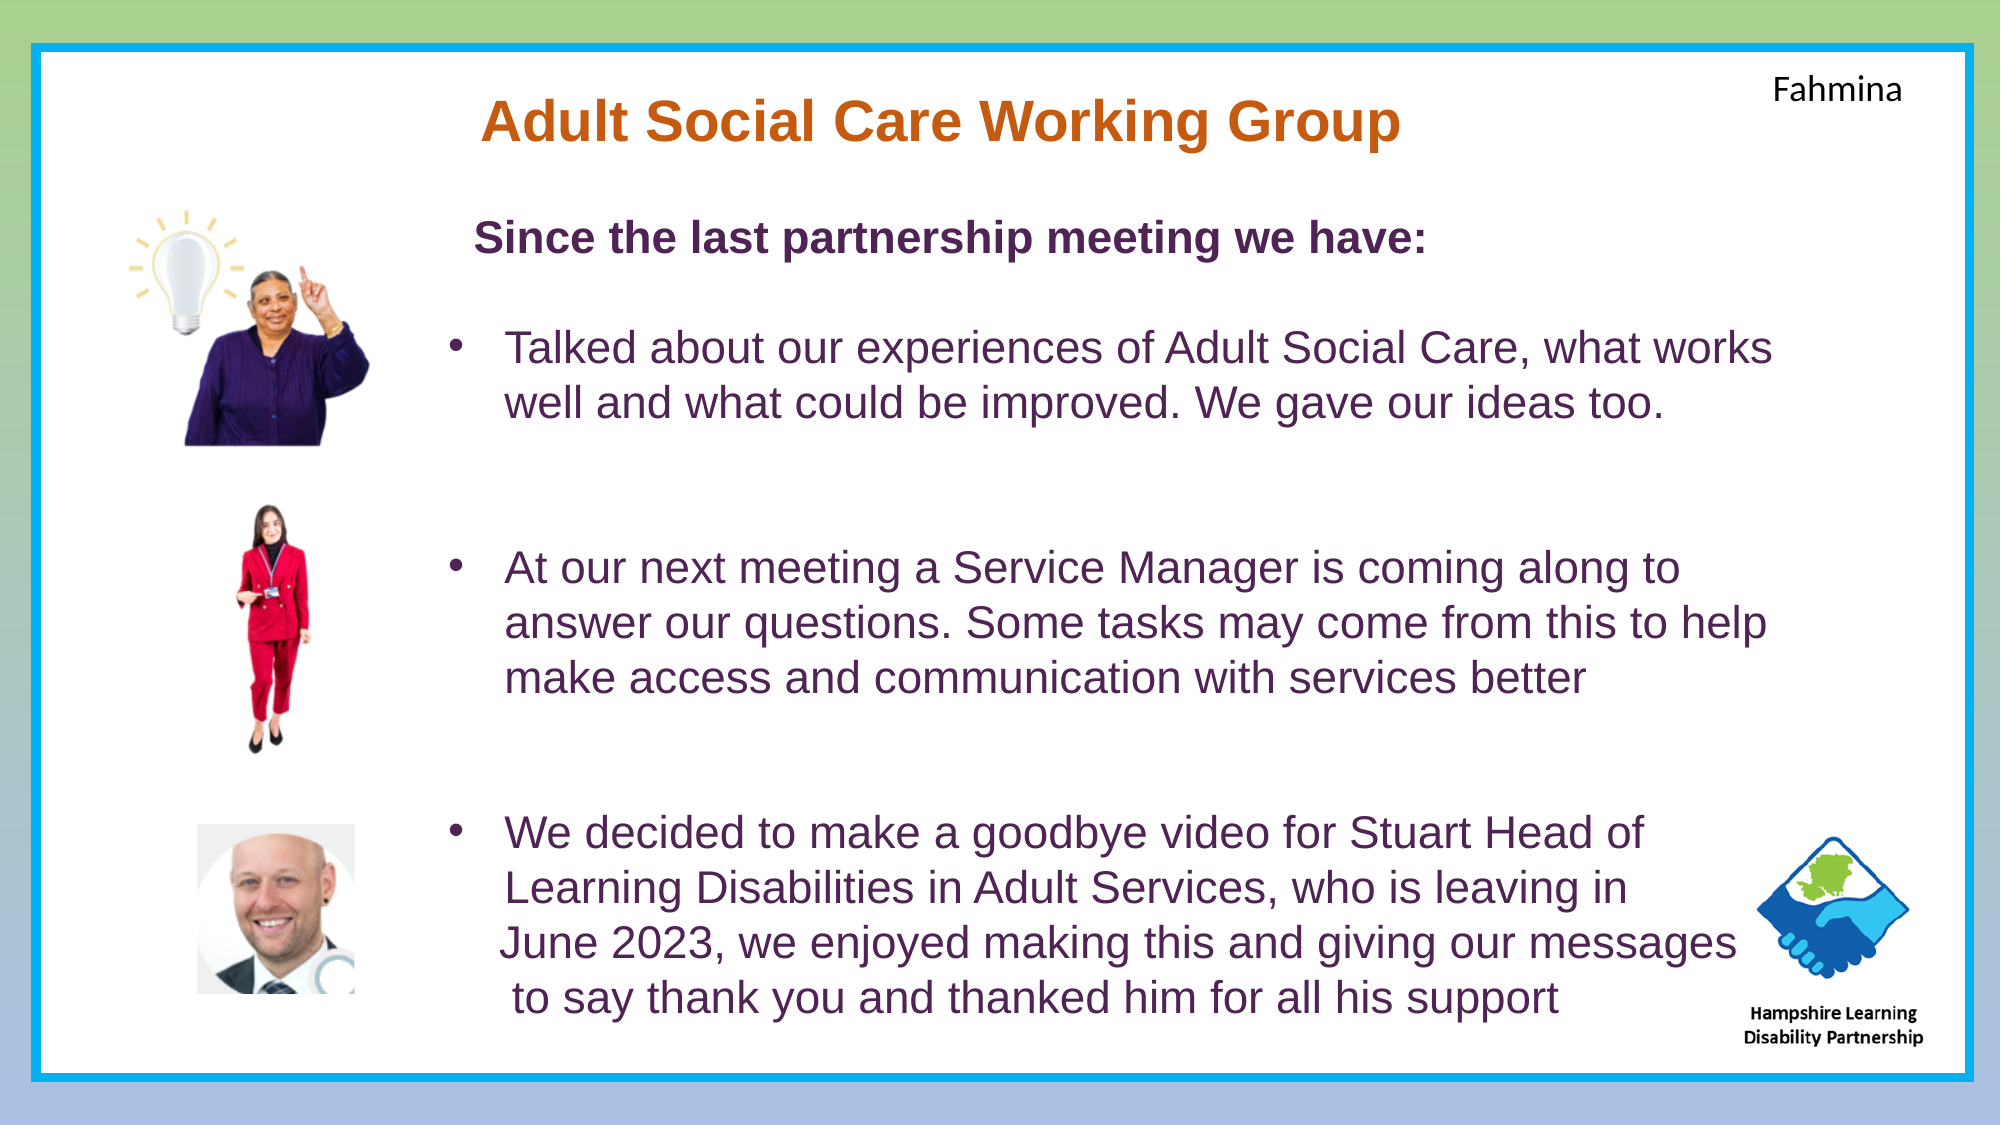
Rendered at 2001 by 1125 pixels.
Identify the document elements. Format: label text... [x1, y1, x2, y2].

text_box Fahmina [1758, 56, 1991, 117]
picture [1703, 830, 1964, 1061]
text_box [35, 47, 1970, 1078]
text_box Adult Social Care Working Group Since the last partnership meeting we have: Talked about our experiences of Adult Social Care, what works well and what could be improved. We gave our ideas too. At our next meeting a Service Manager is coming along to answer our questions. Some tasks may come from this to help make access and communication with services better We decided to make a goodbye video for Stuart Head of Learning Disabilities in Adult Services, who is leaving in June 2023, we enjoyed making this and giving our messages to say thank you and thanked him for all his support [433, 75, 1830, 1030]
picture [147, 502, 403, 757]
picture [123, 202, 376, 455]
picture [197, 824, 355, 994]
